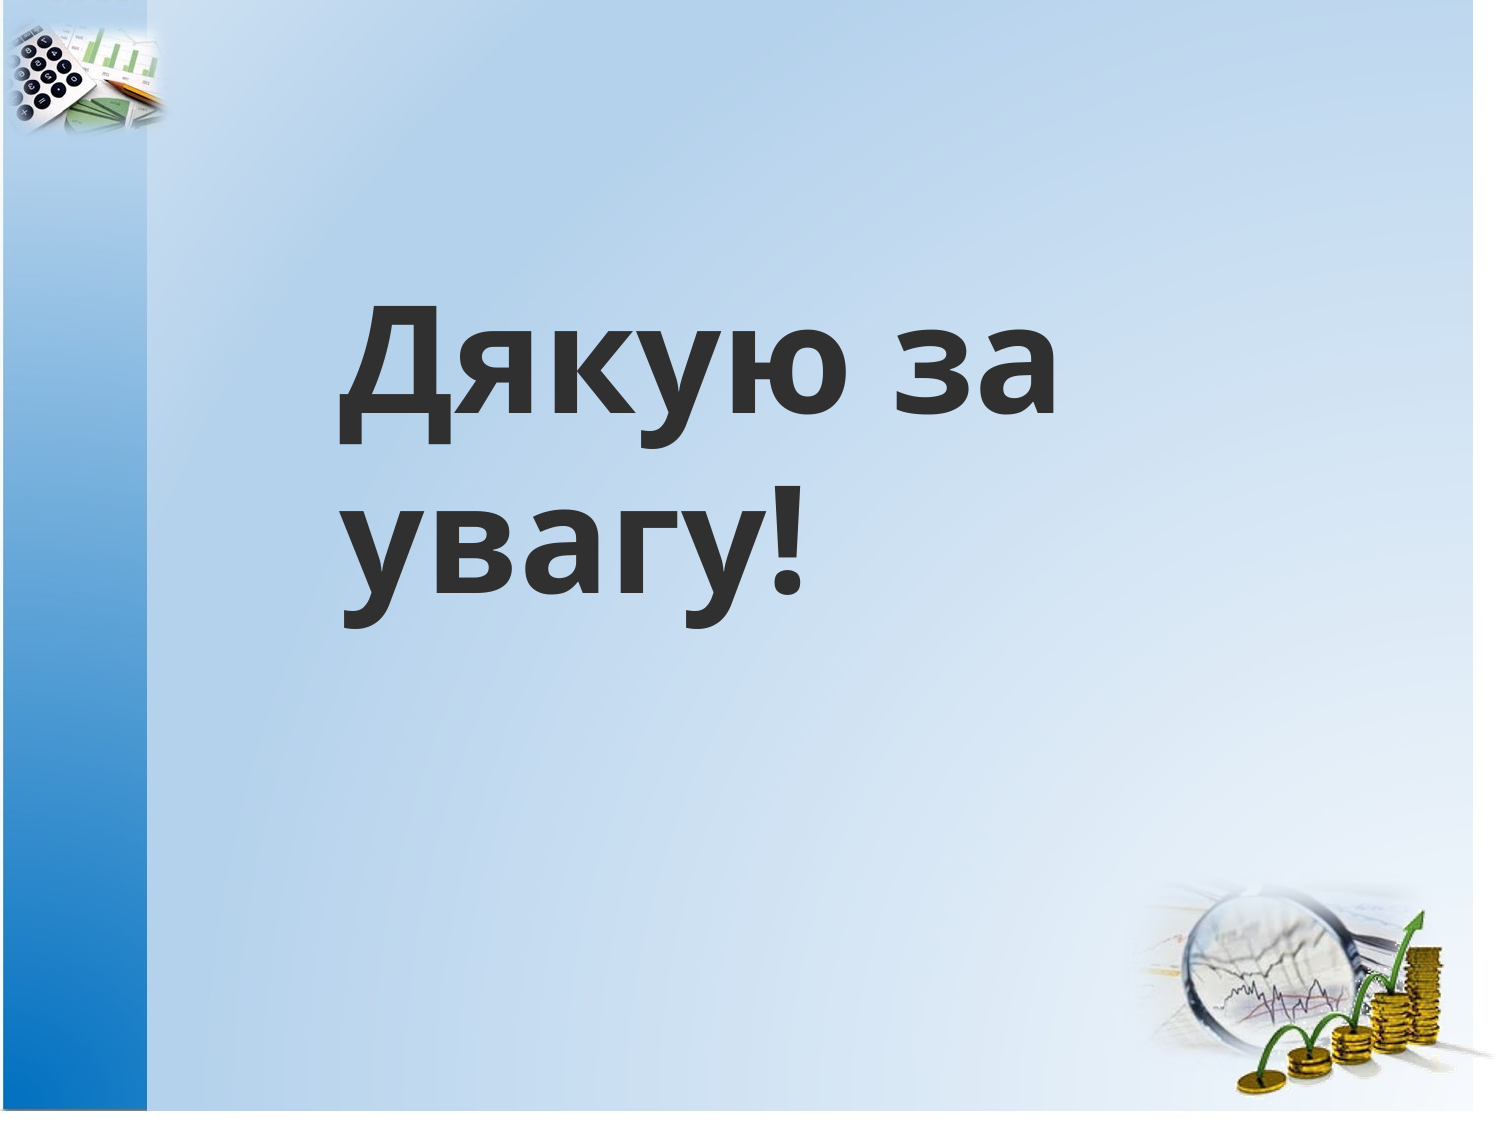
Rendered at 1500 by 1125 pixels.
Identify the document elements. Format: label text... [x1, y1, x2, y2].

text_box Дякую за увагу! [325, 256, 1324, 991]
picture [0, 0, 1500, 1125]
